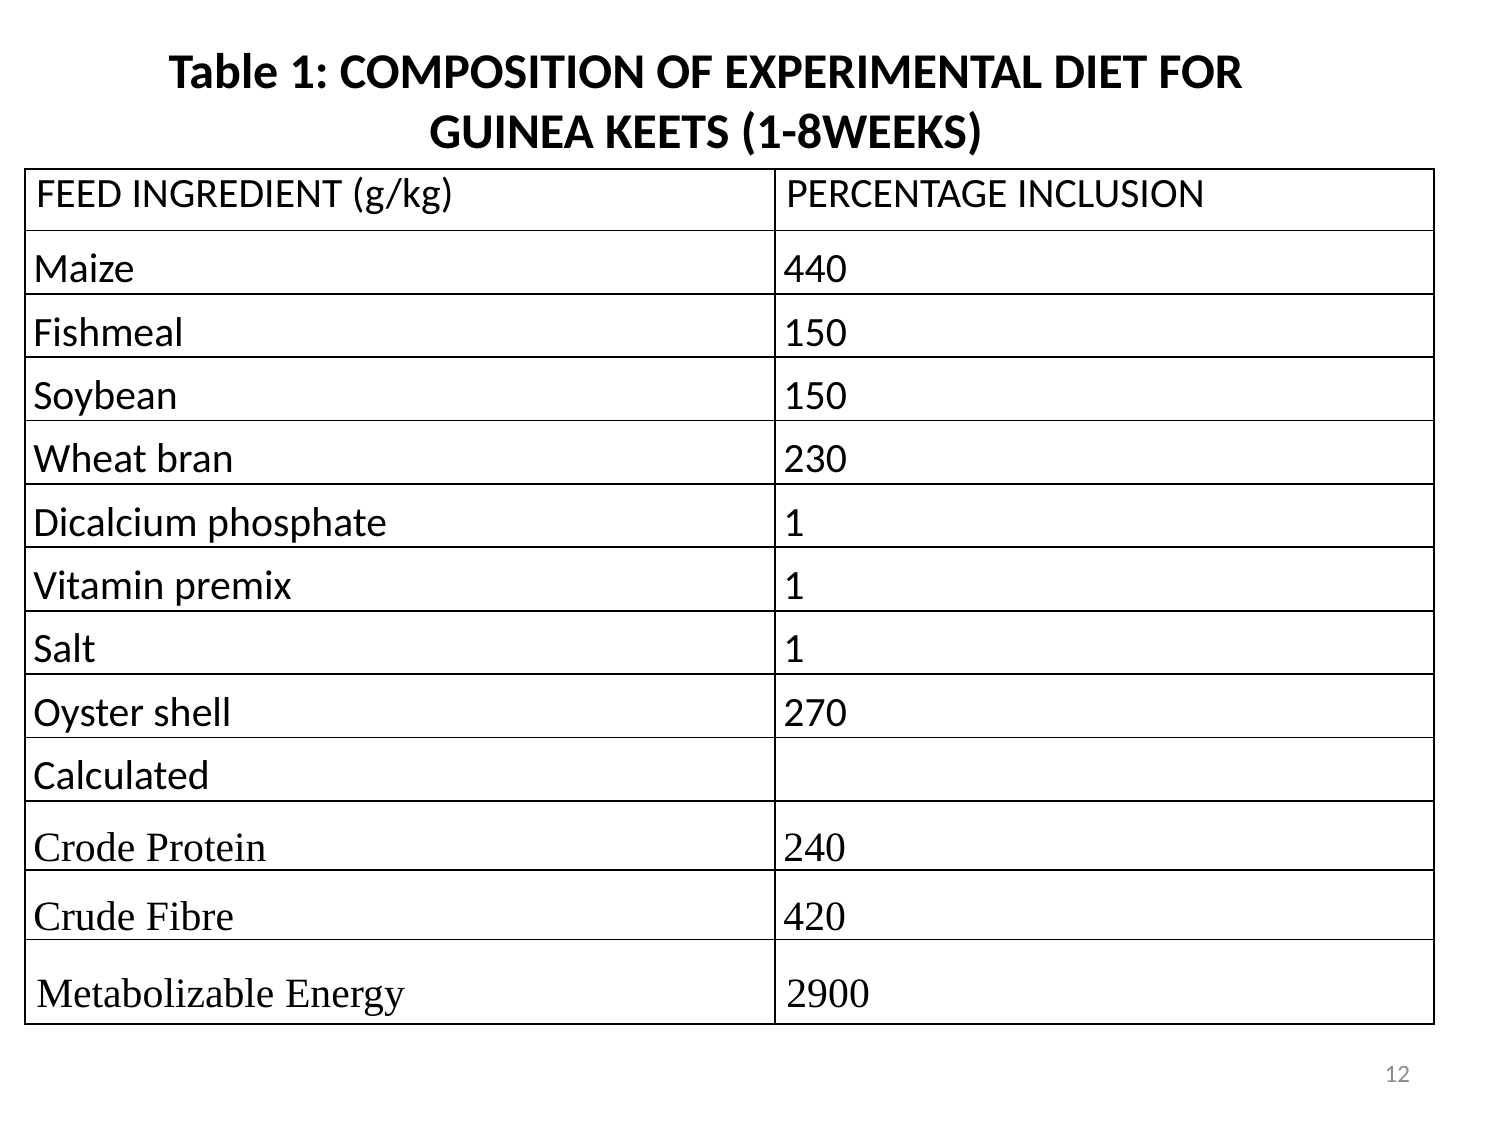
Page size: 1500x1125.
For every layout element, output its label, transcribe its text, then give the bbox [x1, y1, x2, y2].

table_header PERCENTAGE INCLUSION [776, 170, 1433, 230]
table_header FEED INGREDIENT (g/kg) [26, 170, 774, 230]
table_cell Oyster shell [26, 675, 774, 737]
table_cell 2900 [776, 940, 1433, 1023]
table_cell Maize [26, 231, 774, 293]
table_cell 270 [776, 675, 1433, 737]
table_cell 420 [776, 871, 1433, 939]
table_cell Metabolizable Energy [26, 940, 774, 1023]
table_cell Vitamin premix [26, 548, 774, 610]
table_cell Salt [26, 612, 774, 673]
table_cell 240 [776, 802, 1433, 869]
table_cell Wheat bran [26, 421, 774, 483]
table_cell 1 [776, 485, 1433, 546]
table_cell 1 [776, 612, 1433, 673]
table_cell Crode Protein [26, 802, 774, 869]
table_cell 1 [776, 548, 1433, 610]
title Table 1: COMPOSITION OF EXPERIMENTAL DIET FOR GUINEA KEETS (1-8WEEKS) [75, 50, 1338, 147]
table_cell 440 [776, 231, 1433, 293]
table_cell 150 [776, 358, 1433, 420]
table_cell 150 [776, 295, 1433, 356]
table_cell Crude Fibre [26, 871, 774, 939]
table_cell Dicalcium phosphate [26, 485, 774, 546]
table_cell Fishmeal [26, 295, 774, 356]
table_cell Soybean [26, 358, 774, 420]
slide_number 12 [1074, 1042, 1425, 1103]
table_cell 230 [776, 421, 1433, 483]
table_cell [776, 738, 1433, 800]
table_cell Calculated [26, 738, 774, 800]
